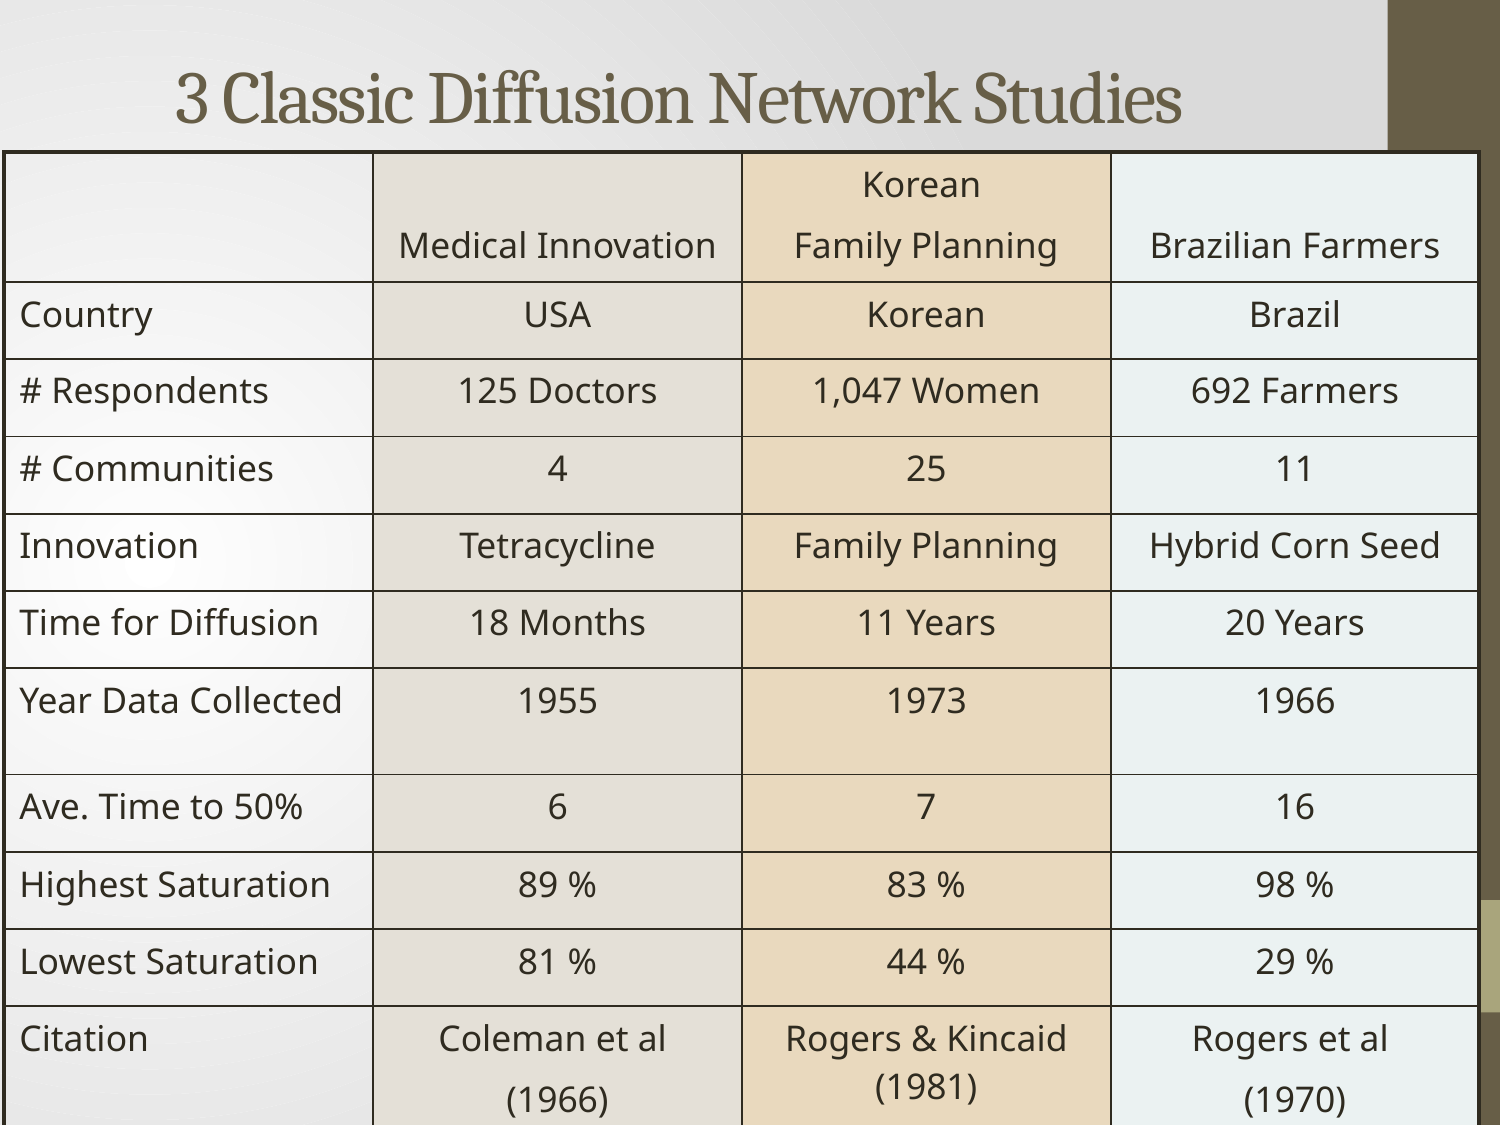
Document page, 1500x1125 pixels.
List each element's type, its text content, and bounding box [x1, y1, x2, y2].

table_cell 20 Years [1112, 592, 1477, 667]
table_cell Time for Diffusion [6, 592, 372, 667]
table_cell 18 Months [374, 592, 741, 667]
table_cell 1,047 Women [743, 360, 1110, 436]
table_cell Rogers & Kincaid (1981) [743, 1007, 1110, 1125]
table_cell Lowest Saturation [6, 930, 372, 1005]
table_header [6, 154, 372, 281]
table_header Medical Innovation [374, 154, 741, 281]
table_cell Korean [743, 283, 1110, 358]
table_cell 89 % [374, 853, 741, 928]
table_cell Ave. Time to 50% [6, 775, 372, 851]
table_cell 11 [1112, 437, 1477, 513]
table_cell 11 Years [743, 592, 1110, 667]
table_cell Innovation [6, 515, 372, 590]
table_cell 29 % [1112, 930, 1477, 1005]
table_cell Rogers et al (1970) [1112, 1007, 1477, 1125]
table_cell 25 [743, 437, 1110, 513]
title 3 Classic Diffusion Network Studies [160, 0, 1386, 150]
table_cell 6 [374, 775, 741, 851]
table_cell # Communities [6, 437, 372, 513]
table_cell 16 [1112, 775, 1477, 851]
table_cell USA [374, 283, 741, 358]
table_cell 98 % [1112, 853, 1477, 928]
table_cell Year Data Collected [6, 669, 372, 774]
table_cell 81 % [374, 930, 741, 1005]
table_cell Citation [6, 1007, 372, 1125]
table_cell Tetracycline [374, 515, 741, 590]
table_cell Highest Saturation [6, 853, 372, 928]
table_cell 4 [374, 437, 741, 513]
table_cell 44 % [743, 930, 1110, 1005]
table_cell Brazil [1112, 283, 1477, 358]
table_cell Family Planning [743, 515, 1110, 590]
table_cell 7 [743, 775, 1110, 851]
table_cell 692 Farmers [1112, 360, 1477, 436]
table_cell Hybrid Corn Seed [1112, 515, 1477, 590]
table_header Brazilian Farmers [1112, 154, 1477, 281]
table_cell 1966 [1112, 669, 1477, 774]
table_cell 1955 [374, 669, 741, 774]
table_header Korean Family Planning [743, 154, 1110, 281]
table_cell Coleman et al (1966) [374, 1007, 741, 1125]
table_cell # Respondents [6, 360, 372, 436]
table_cell 1973 [743, 669, 1110, 774]
table_cell 125 Doctors [374, 360, 741, 436]
table_cell 83 % [743, 853, 1110, 928]
table_cell Country [6, 283, 372, 358]
